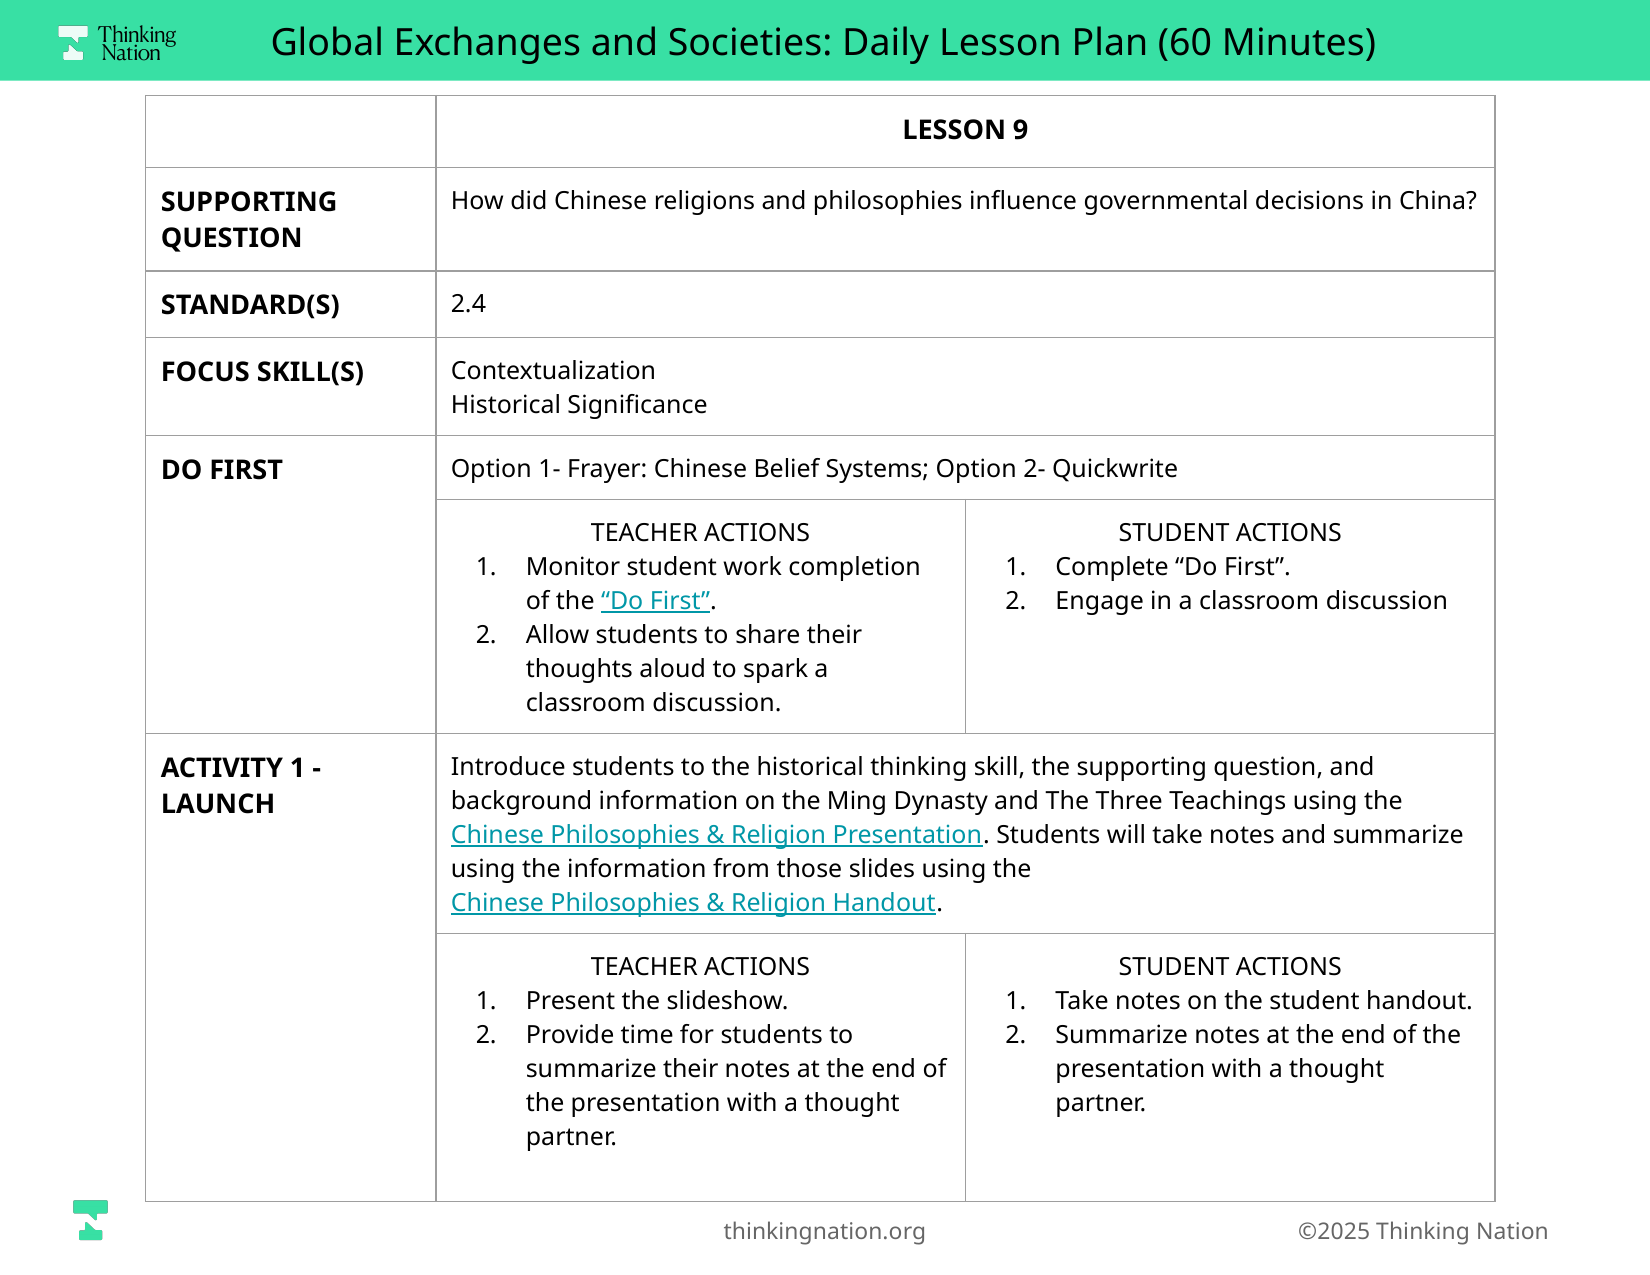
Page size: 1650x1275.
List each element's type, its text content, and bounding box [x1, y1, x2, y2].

picture [62, 1192, 118, 1248]
table_cell Option 1- Frayer: Chinese Belief Systems; Option 2- Quickwrite [437, 436, 1494, 499]
table_cell How did Chinese religions and philosophies influence governmental decisions in China? [437, 168, 1494, 270]
table_cell STUDENT ACTIONS Complete “Do First”. Engage in a classroom discussion [966, 500, 1494, 733]
table_header LESSON 9 [437, 96, 1494, 167]
table_cell ACTIVITY 1 - LAUNCH [146, 734, 435, 1201]
table_cell DO FIRST [146, 436, 435, 733]
table_cell Contextualization Historical Significance [437, 338, 1494, 435]
table_cell STANDARD(S) [146, 272, 435, 337]
table_cell STUDENT ACTIONS Take notes on the student handout. Summarize notes at the end of the presentation with a thought partner. [966, 934, 1494, 1201]
text_box thinkingnation.org [629, 1202, 1021, 1240]
text_box Global Exchanges and Societies: Daily Lesson Plan (60 Minutes) [0, 0, 1650, 81]
table_cell SUPPORTING QUESTION [146, 168, 435, 270]
picture [45, 14, 180, 85]
table_cell FOCUS SKILL(S) [146, 338, 435, 435]
table_cell TEACHER ACTIONS Present the slideshow. Provide time for students to summarize their notes at the end of the presentation with a thought partner. [437, 934, 965, 1201]
table_header [146, 96, 435, 167]
text_box ©2025 Thinking Nation [1174, 1200, 1566, 1240]
table_cell Introduce students to the historical thinking skill, the supporting question, and background information on the Ming Dynasty and The Three Teachings using the Chinese Philosophies & Religion Presentation. Students will take notes and summarize using the information from those slides using the Chinese Philosophies & Religion Handout. [437, 734, 1494, 933]
table_cell 2.4 [437, 272, 1494, 337]
table_cell TEACHER ACTIONS Monitor student work completion of the “Do First”. Allow students to share their thoughts aloud to spark a classroom discussion. [437, 500, 965, 733]
